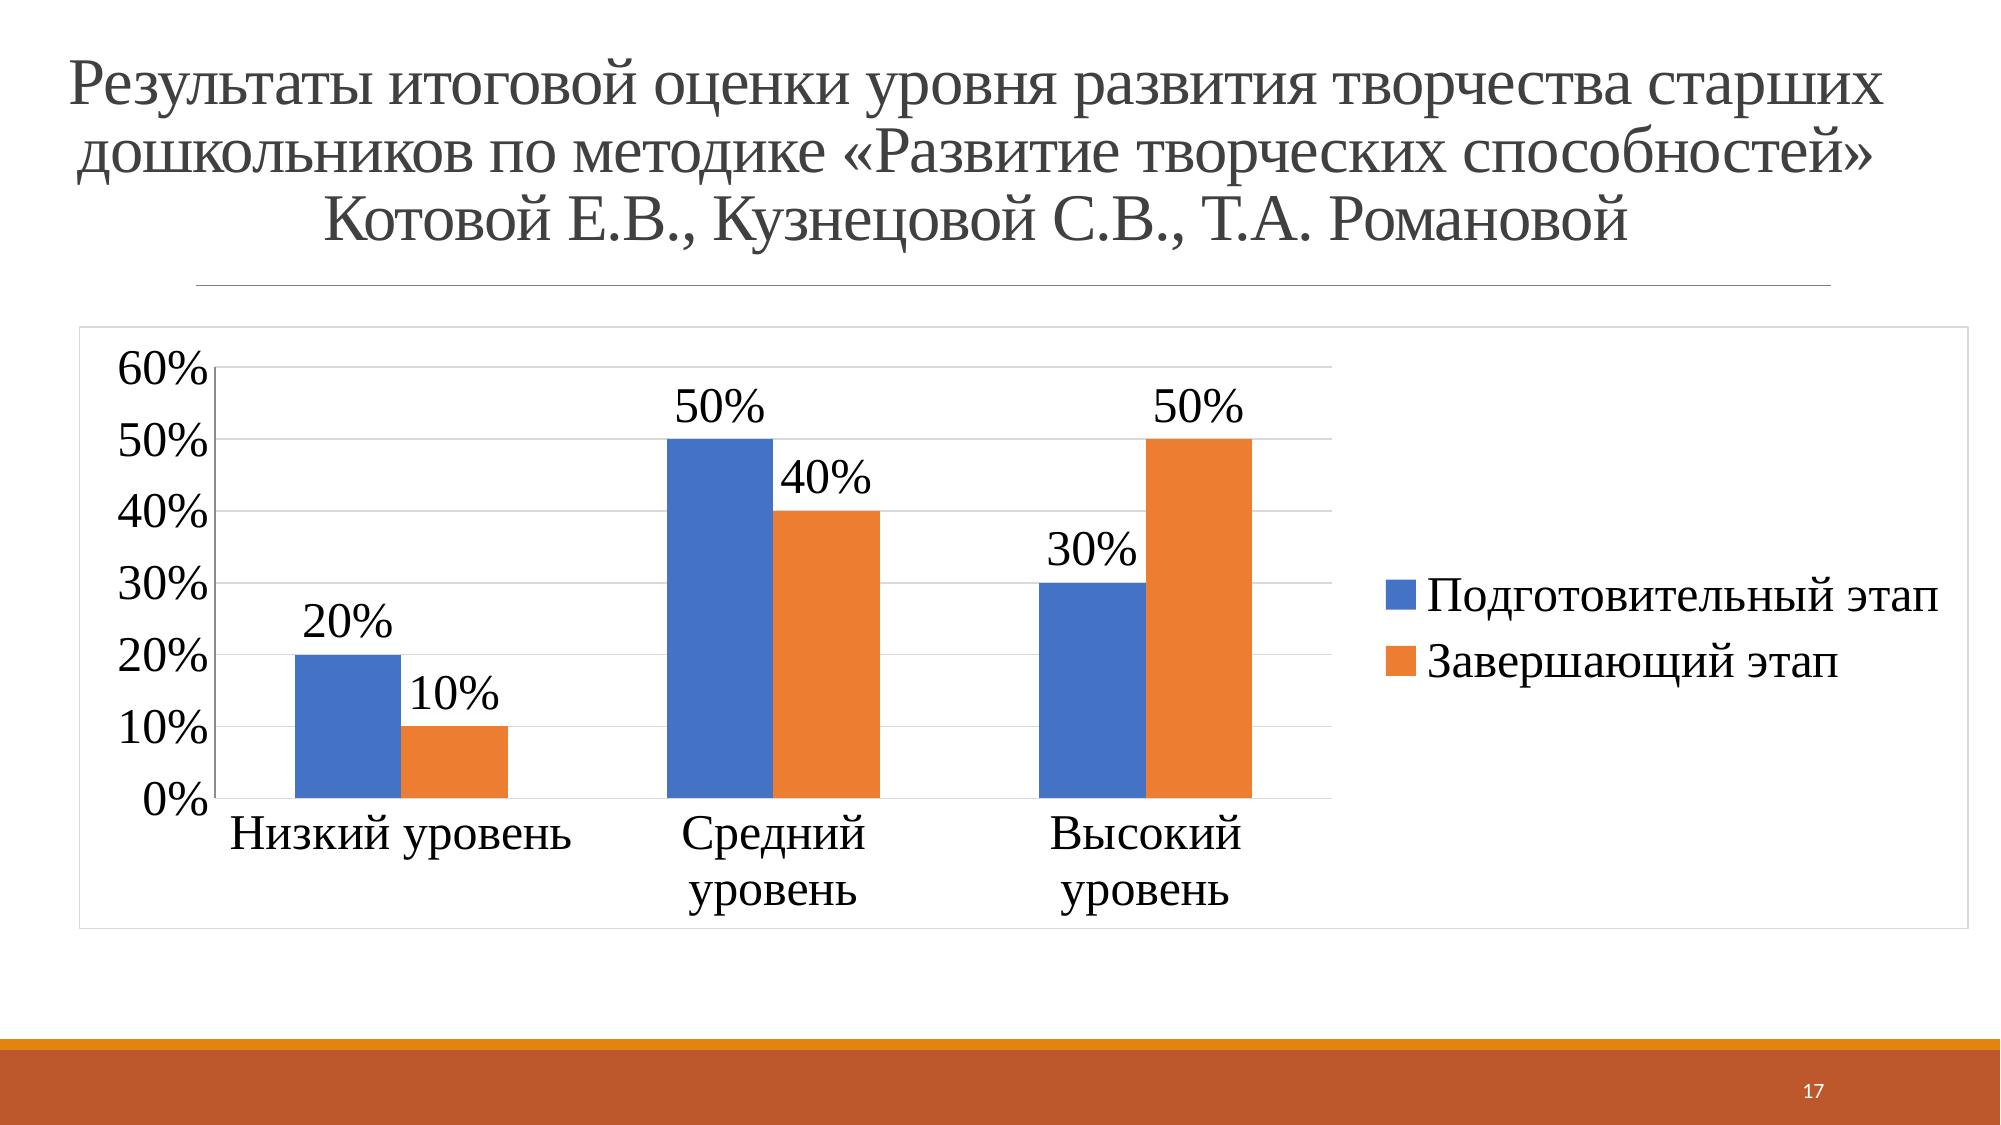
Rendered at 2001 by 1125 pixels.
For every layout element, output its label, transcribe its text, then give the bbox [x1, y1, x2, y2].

chart [78, 325, 1970, 930]
slide_number 17 [1624, 1059, 1840, 1120]
title Результаты итоговой оценки уровня развития творчества старших дошкольников по методике «Развитие творческих способностей» Котовой Е.В., Кузнецовой С.В., Т.А. Романовой [31, 23, 1922, 262]
